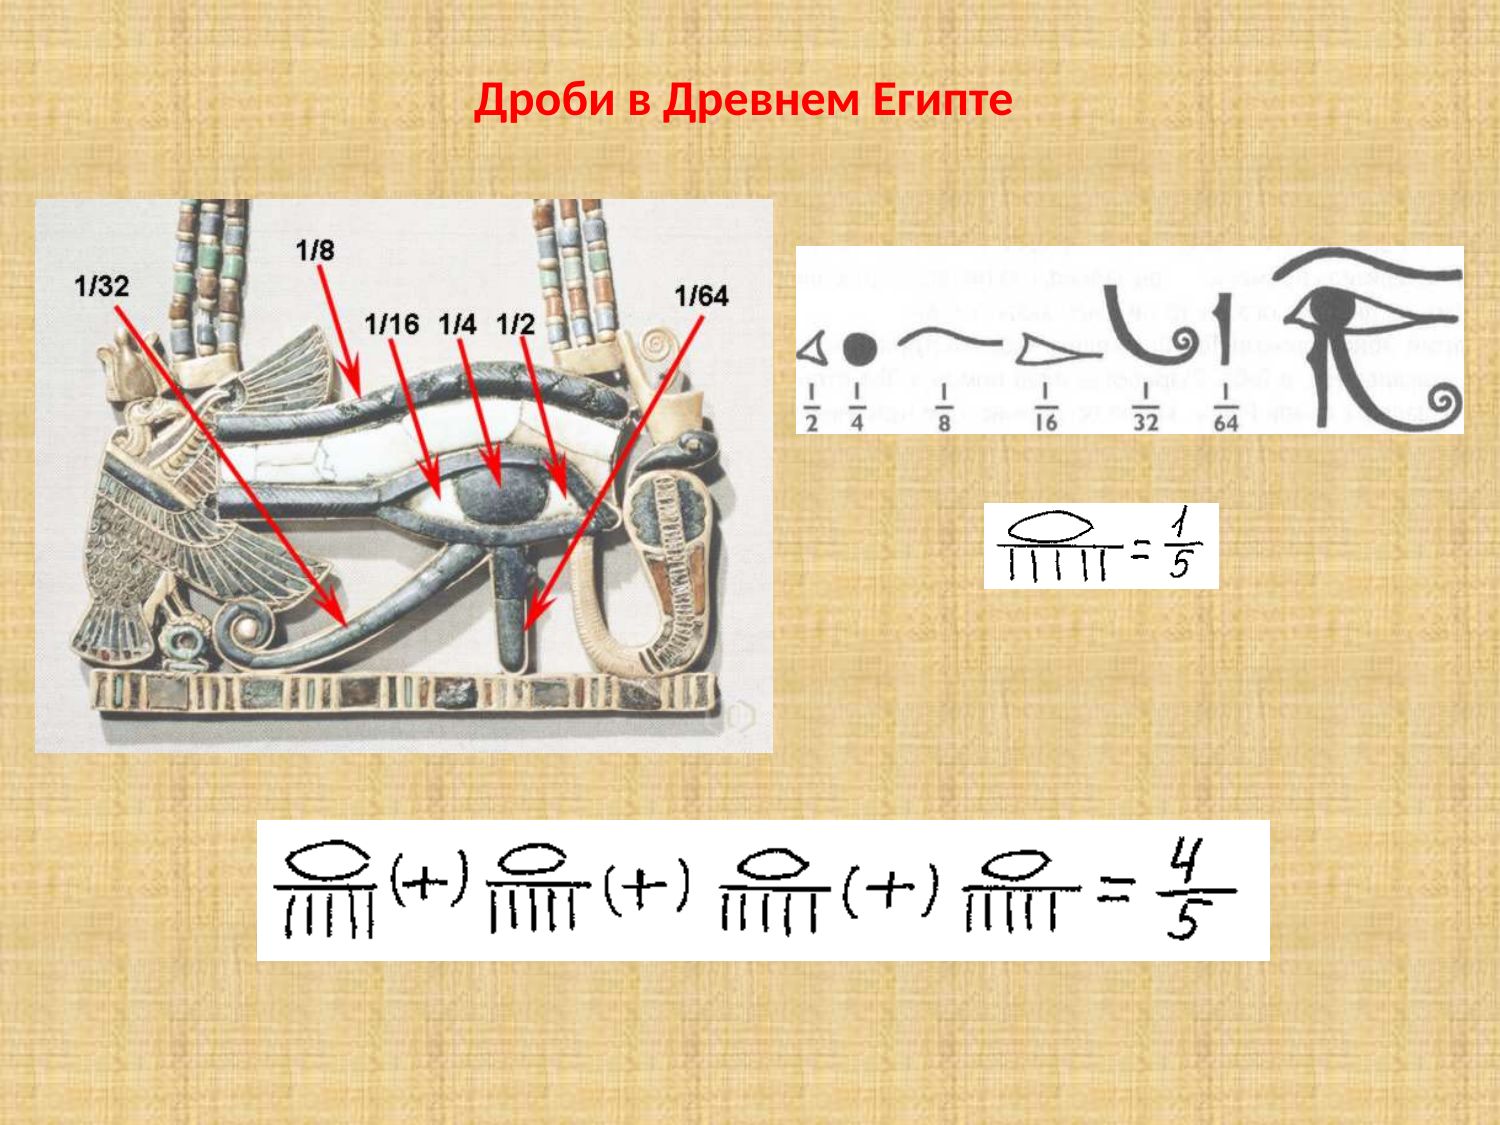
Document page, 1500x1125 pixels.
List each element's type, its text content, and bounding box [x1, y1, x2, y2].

text_box Дроби в Древнем Египте [445, 58, 1043, 134]
picture [0, 0, 1500, 1125]
